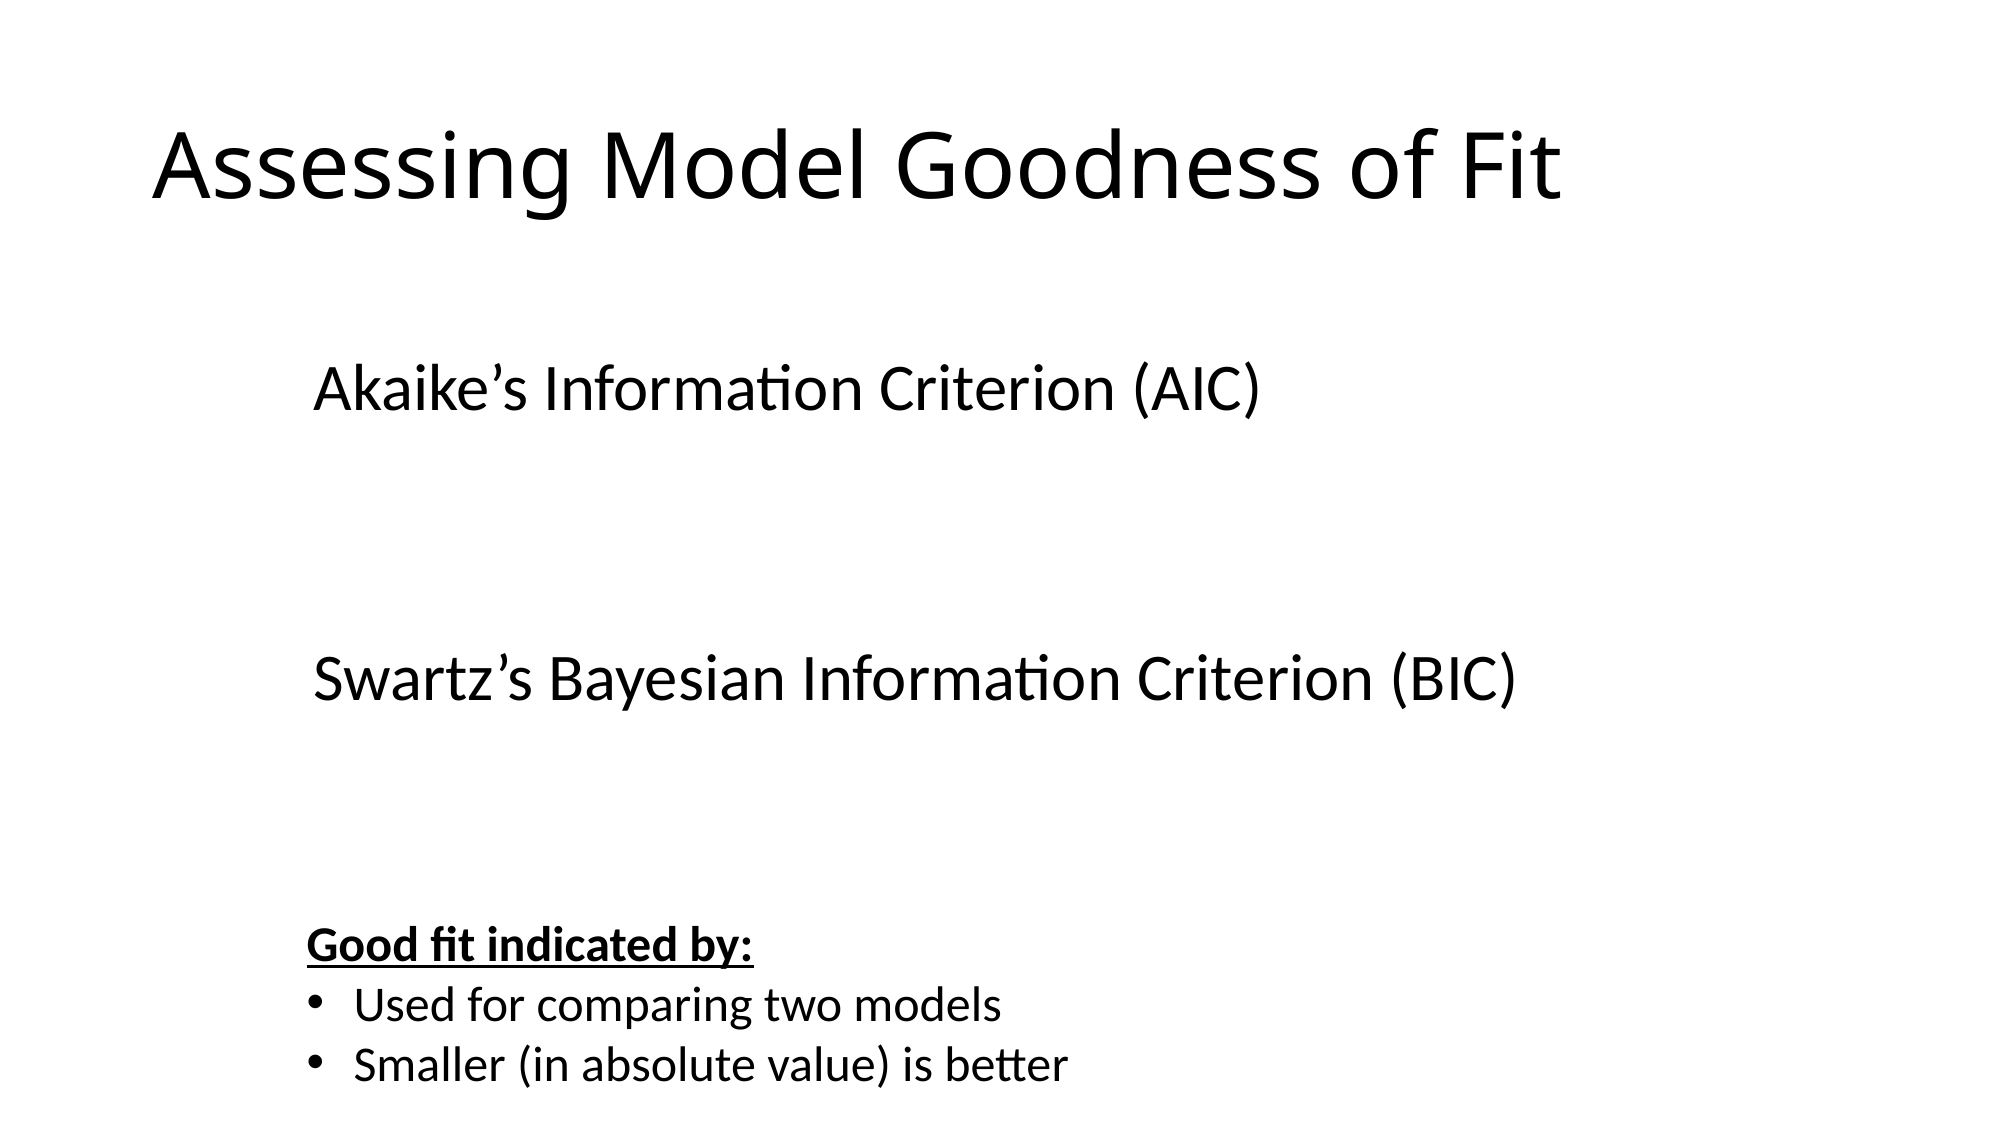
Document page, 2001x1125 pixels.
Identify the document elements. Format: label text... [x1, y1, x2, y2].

text_box Swartz’s Bayesian Information Criterion (BIC) [298, 626, 1724, 721]
title Assessing Model Goodness of Fit [137, 59, 1863, 278]
text_box Good fit indicated by: Used for comparing two models Smaller (in absolute value) is better [291, 904, 1085, 1100]
text_box Akaike’s Information Criterion (AIC) [298, 336, 1724, 431]
